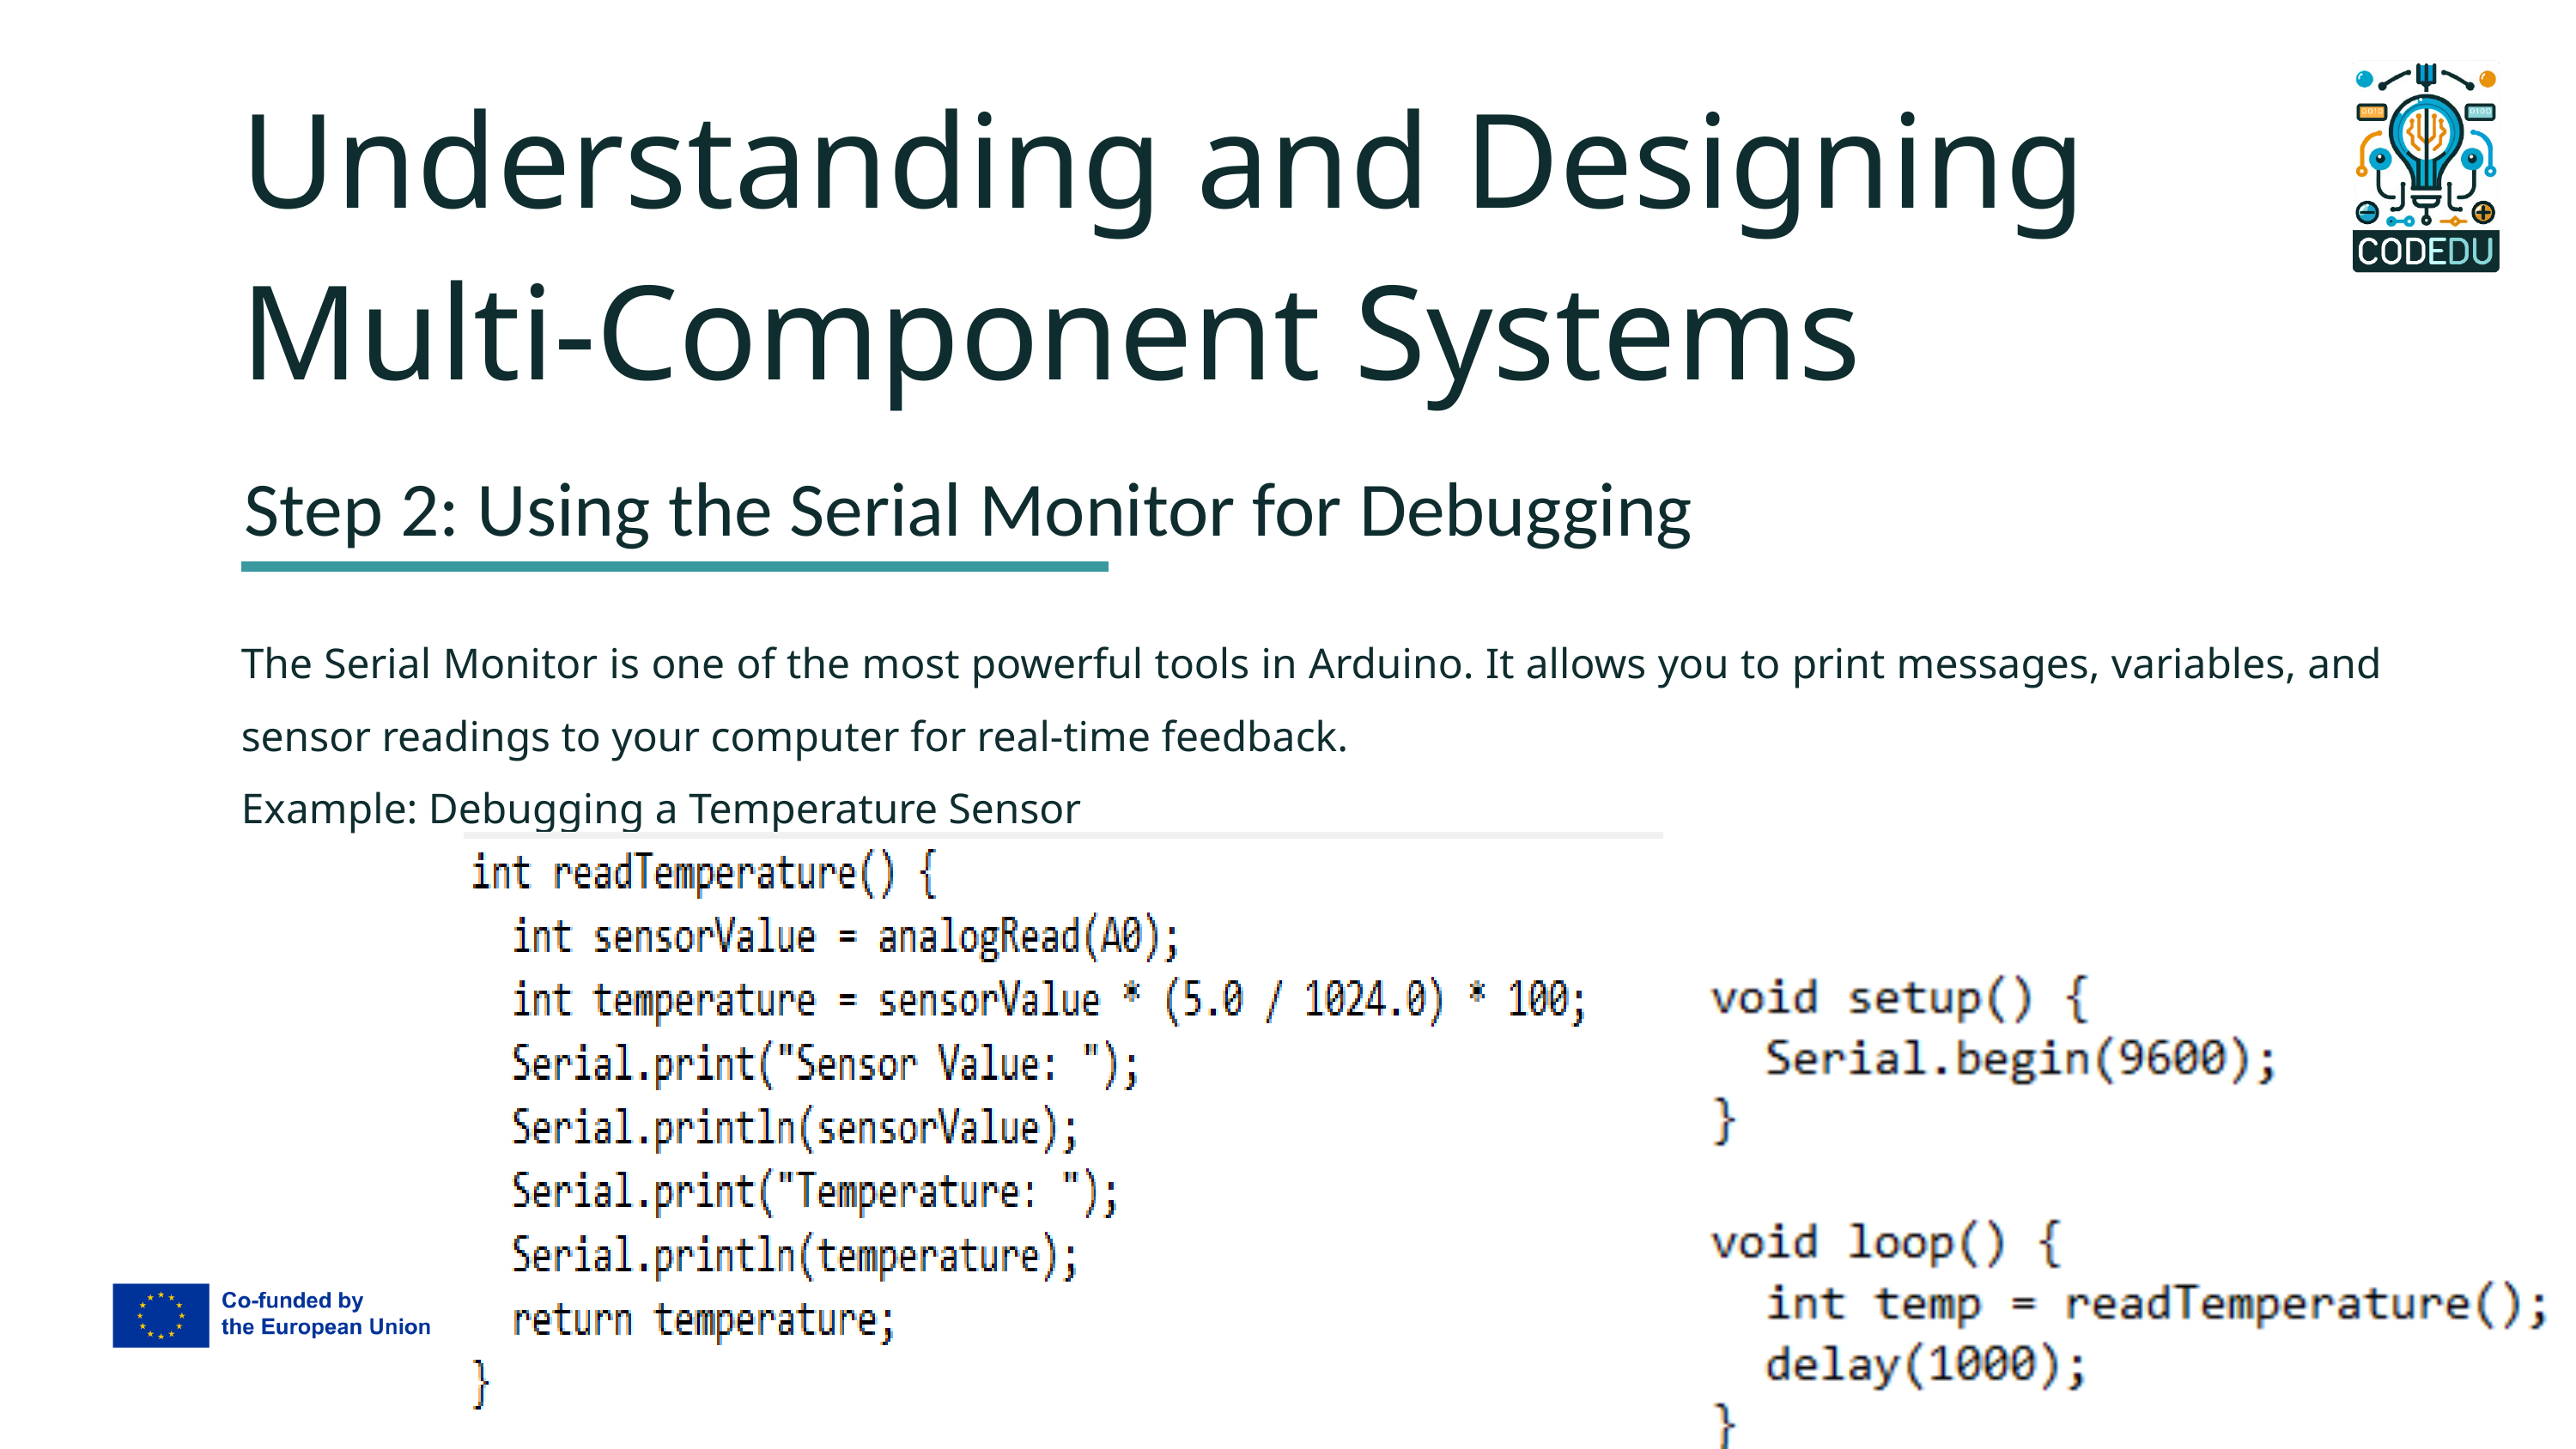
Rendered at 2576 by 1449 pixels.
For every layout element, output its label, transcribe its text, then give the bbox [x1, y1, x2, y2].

picture [1698, 960, 2576, 1449]
text_box Understanding and Designing Multi-Component Systems [240, 61, 2226, 407]
text_box Step 2: Using the Serial Monitor for Debugging [244, 421, 2399, 552]
picture [464, 832, 1663, 1431]
text_box [107, 1278, 443, 1353]
picture [2221, 0, 2576, 395]
text_box The Serial Monitor is one of the most powerful tools in Arduino. It allows you to print messages, variables, and sensor readings to your computer for real-time feedback. Example: Debugging a Temperature Sensor [240, 615, 2385, 833]
